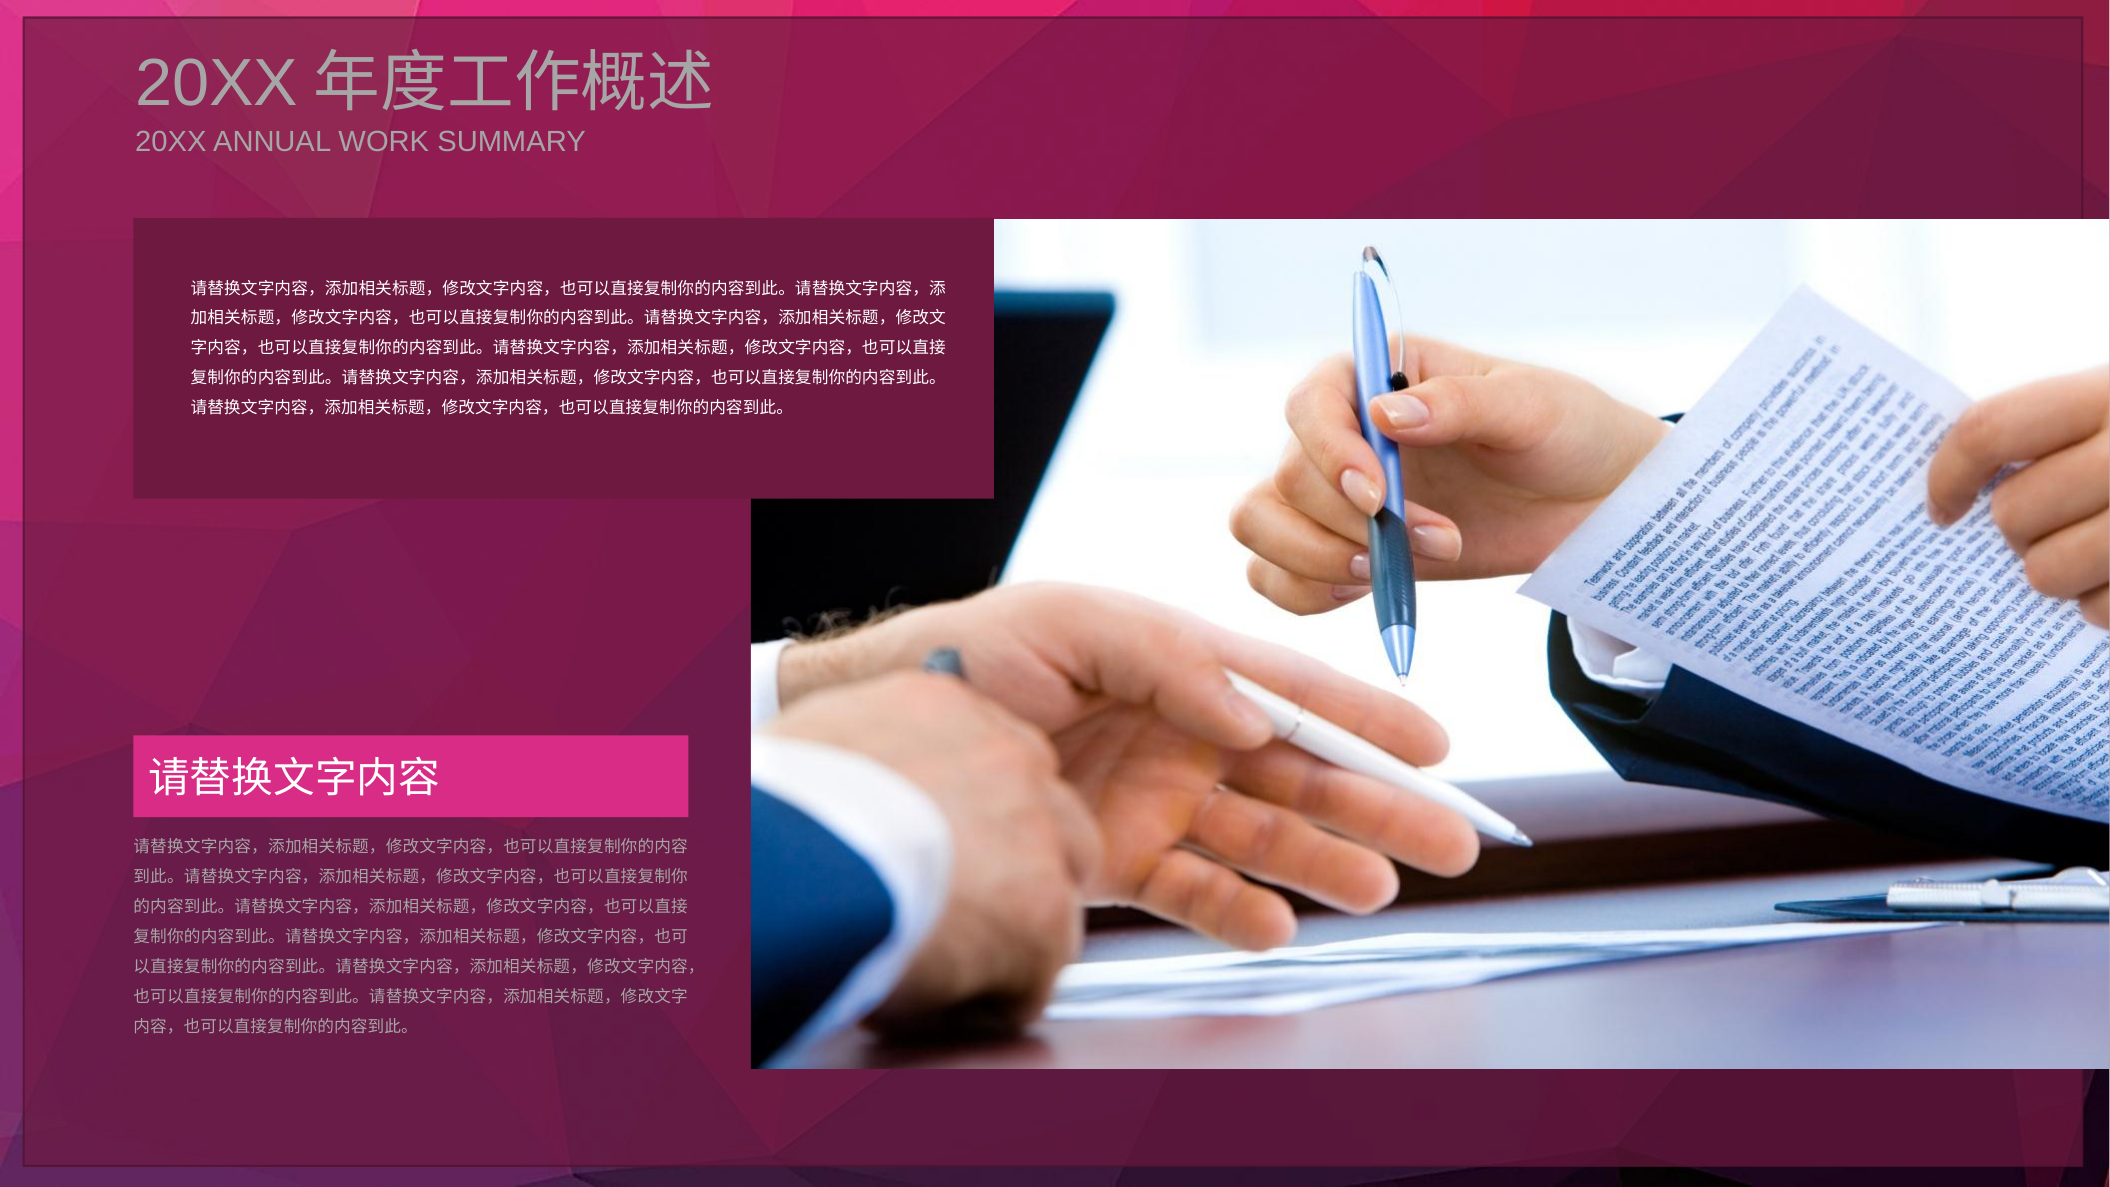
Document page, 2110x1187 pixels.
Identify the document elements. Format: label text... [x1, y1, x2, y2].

text_box 20XX年度工作概述 [135, 38, 783, 119]
picture [0, 0, 2110, 1187]
text_box 请替换文字内容 [132, 734, 689, 818]
text_box 20XX ANNUAL WORK SUMMARY [135, 122, 596, 158]
text_box [750, 218, 2110, 1069]
text_box [132, 217, 995, 500]
text_box 请替换文字内容，添加相关标题，修改文字内容，也可以直接复制你的内容到此。请替换文字内容，添加相关标题，修改文字内容，也可以直接复制你的内容到此。请替换文字内容，添加相关标题，修改文字内容，也可以直接复制你的内容到此。请替换文字内容，添加相关标题，修改文字内容，也可以直接复制你的内容到此。请替换文字内容，添加相关标题，修改文字内容，也可以直接复制你的内容到此。请替换文字内容，添加相关标题，修改文字内容，也可以直接复制你的内容到此。 [190, 267, 947, 418]
text_box 请替换文字内容，添加相关标题，修改文字内容，也可以直接复制你的内容到此。请替换文字内容，添加相关标题，修改文字内容，也可以直接复制你的内容到此。请替换文字内容，添加相关标题，修改文字内容，也可以直接复制你的内容到此。请替换文字内容，添加相关标题，修改文字内容，也可以直接复制你的内容到此。请替换文字内容，添加相关标题，修改文字内容，也可以直接复制你的内容到此。请替换文字内容，添加相关标题，修改文字内容，也可以直接复制你的内容到此。 [133, 825, 689, 1036]
